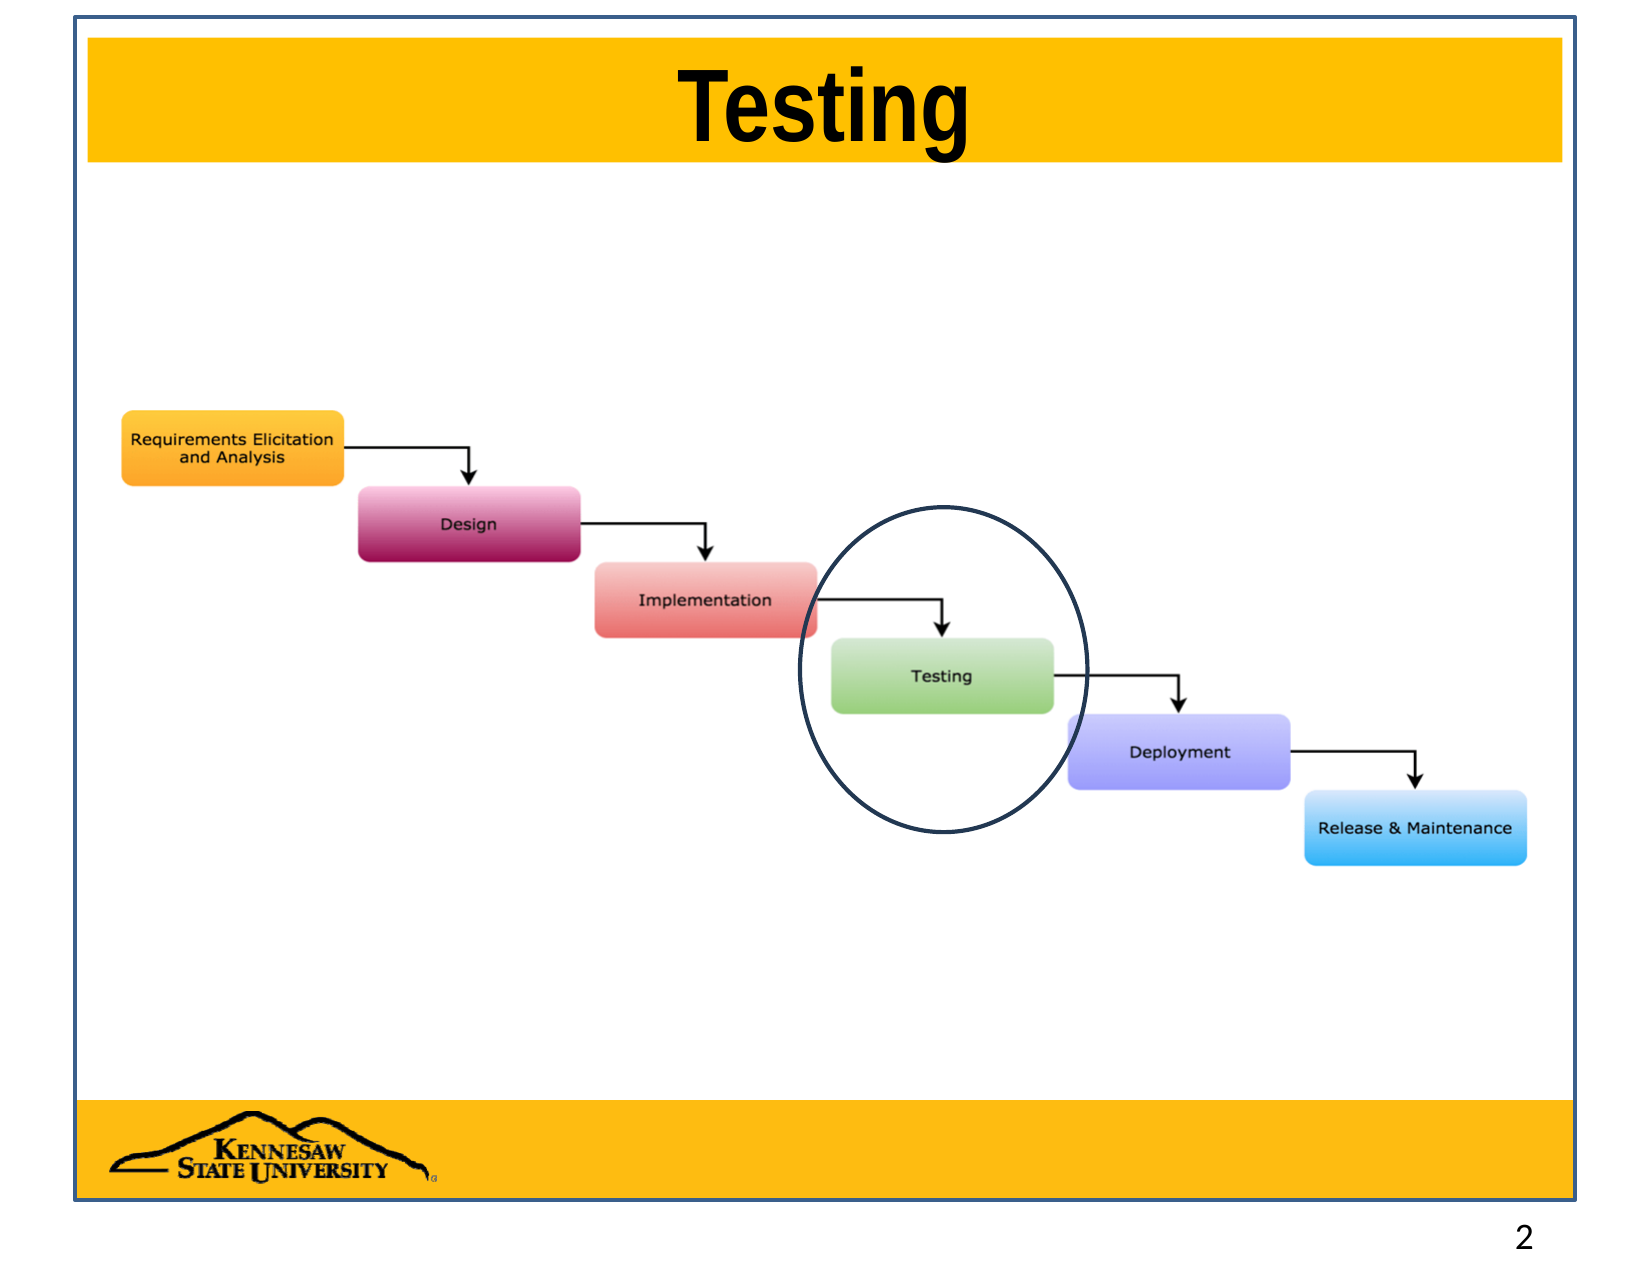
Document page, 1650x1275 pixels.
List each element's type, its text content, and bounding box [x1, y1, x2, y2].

picture [118, 402, 1532, 873]
picture [108, 1111, 437, 1184]
title Testing [87, 37, 1563, 163]
